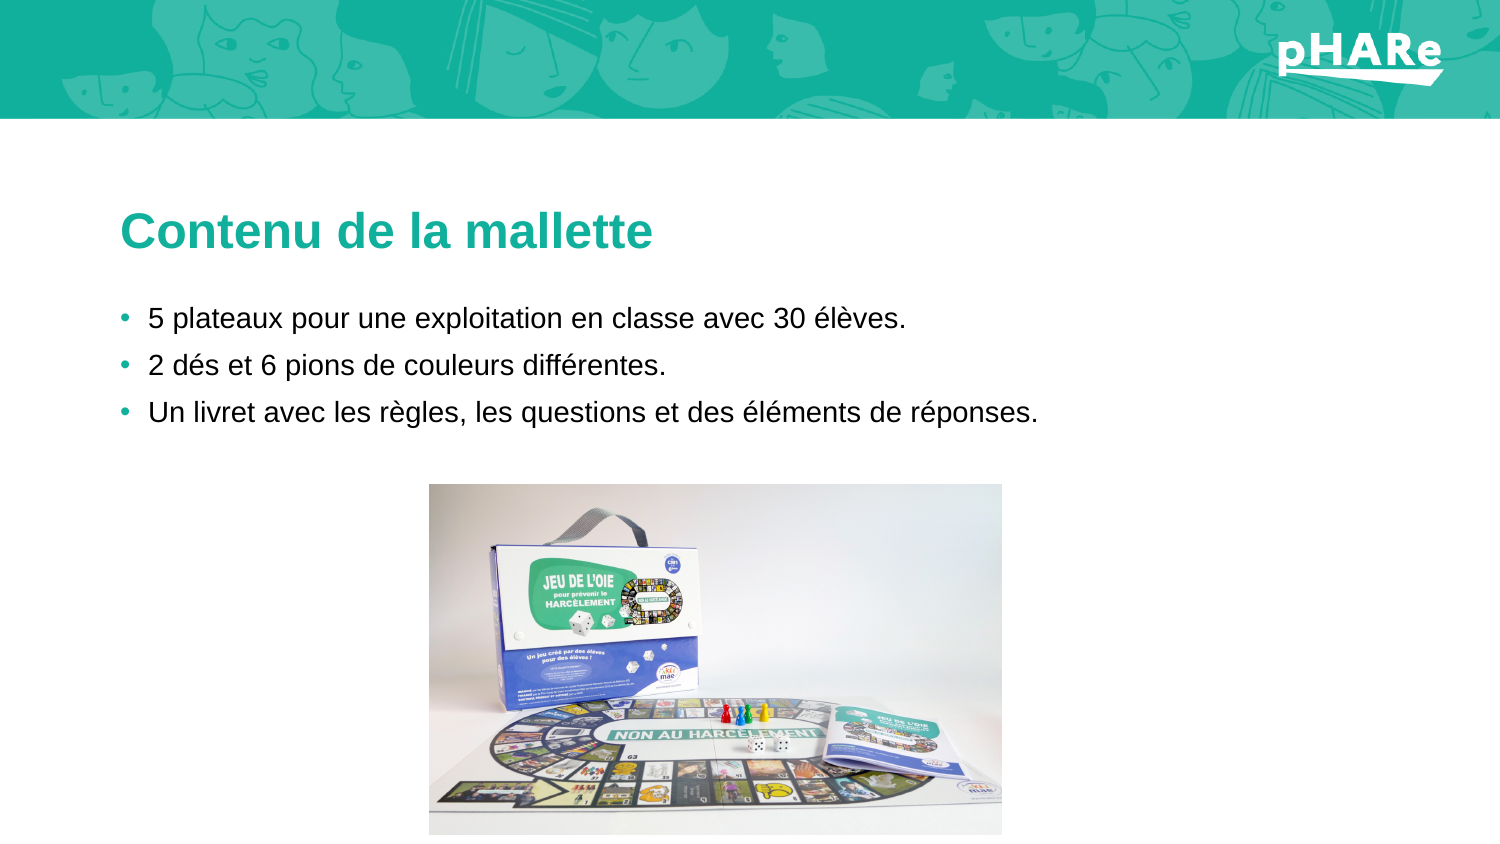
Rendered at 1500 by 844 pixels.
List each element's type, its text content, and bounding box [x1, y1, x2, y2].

text_box Contenu de la mallette [105, 173, 1488, 292]
text_box 5 plateaux pour une exploitation en classe avec 30 élèves. 2 dés et 6 pions de couleurs différentes. Un livret avec les règles, les questions et des éléments de réponses. [105, 295, 1399, 718]
picture [429, 484, 1002, 835]
picture [0, 0, 1500, 119]
